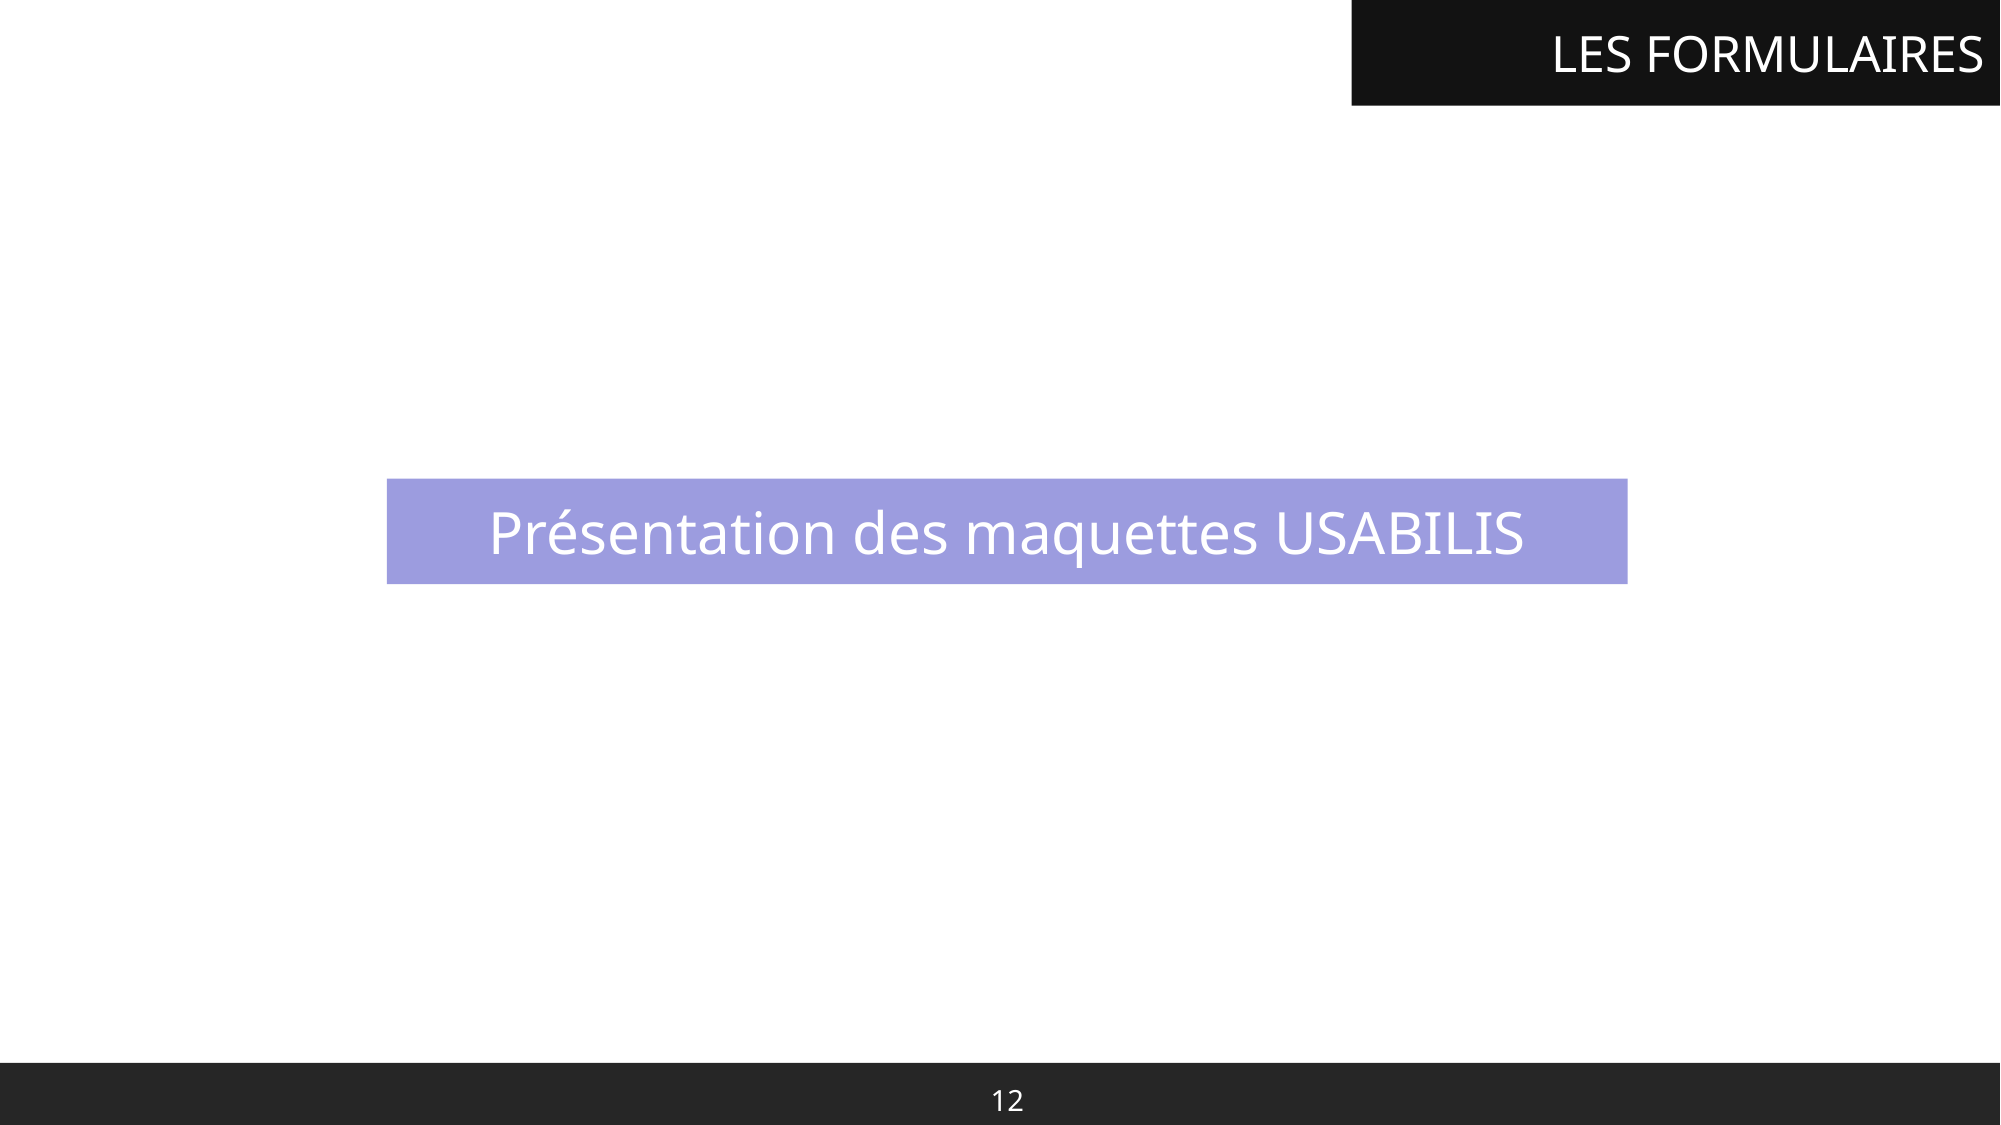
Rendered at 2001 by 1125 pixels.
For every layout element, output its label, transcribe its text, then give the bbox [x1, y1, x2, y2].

text_box Présentation des maquettes USABILIS [386, 478, 1628, 585]
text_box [0, 1062, 2000, 1125]
text_box LES FORMULAIRES [1351, 0, 2000, 106]
